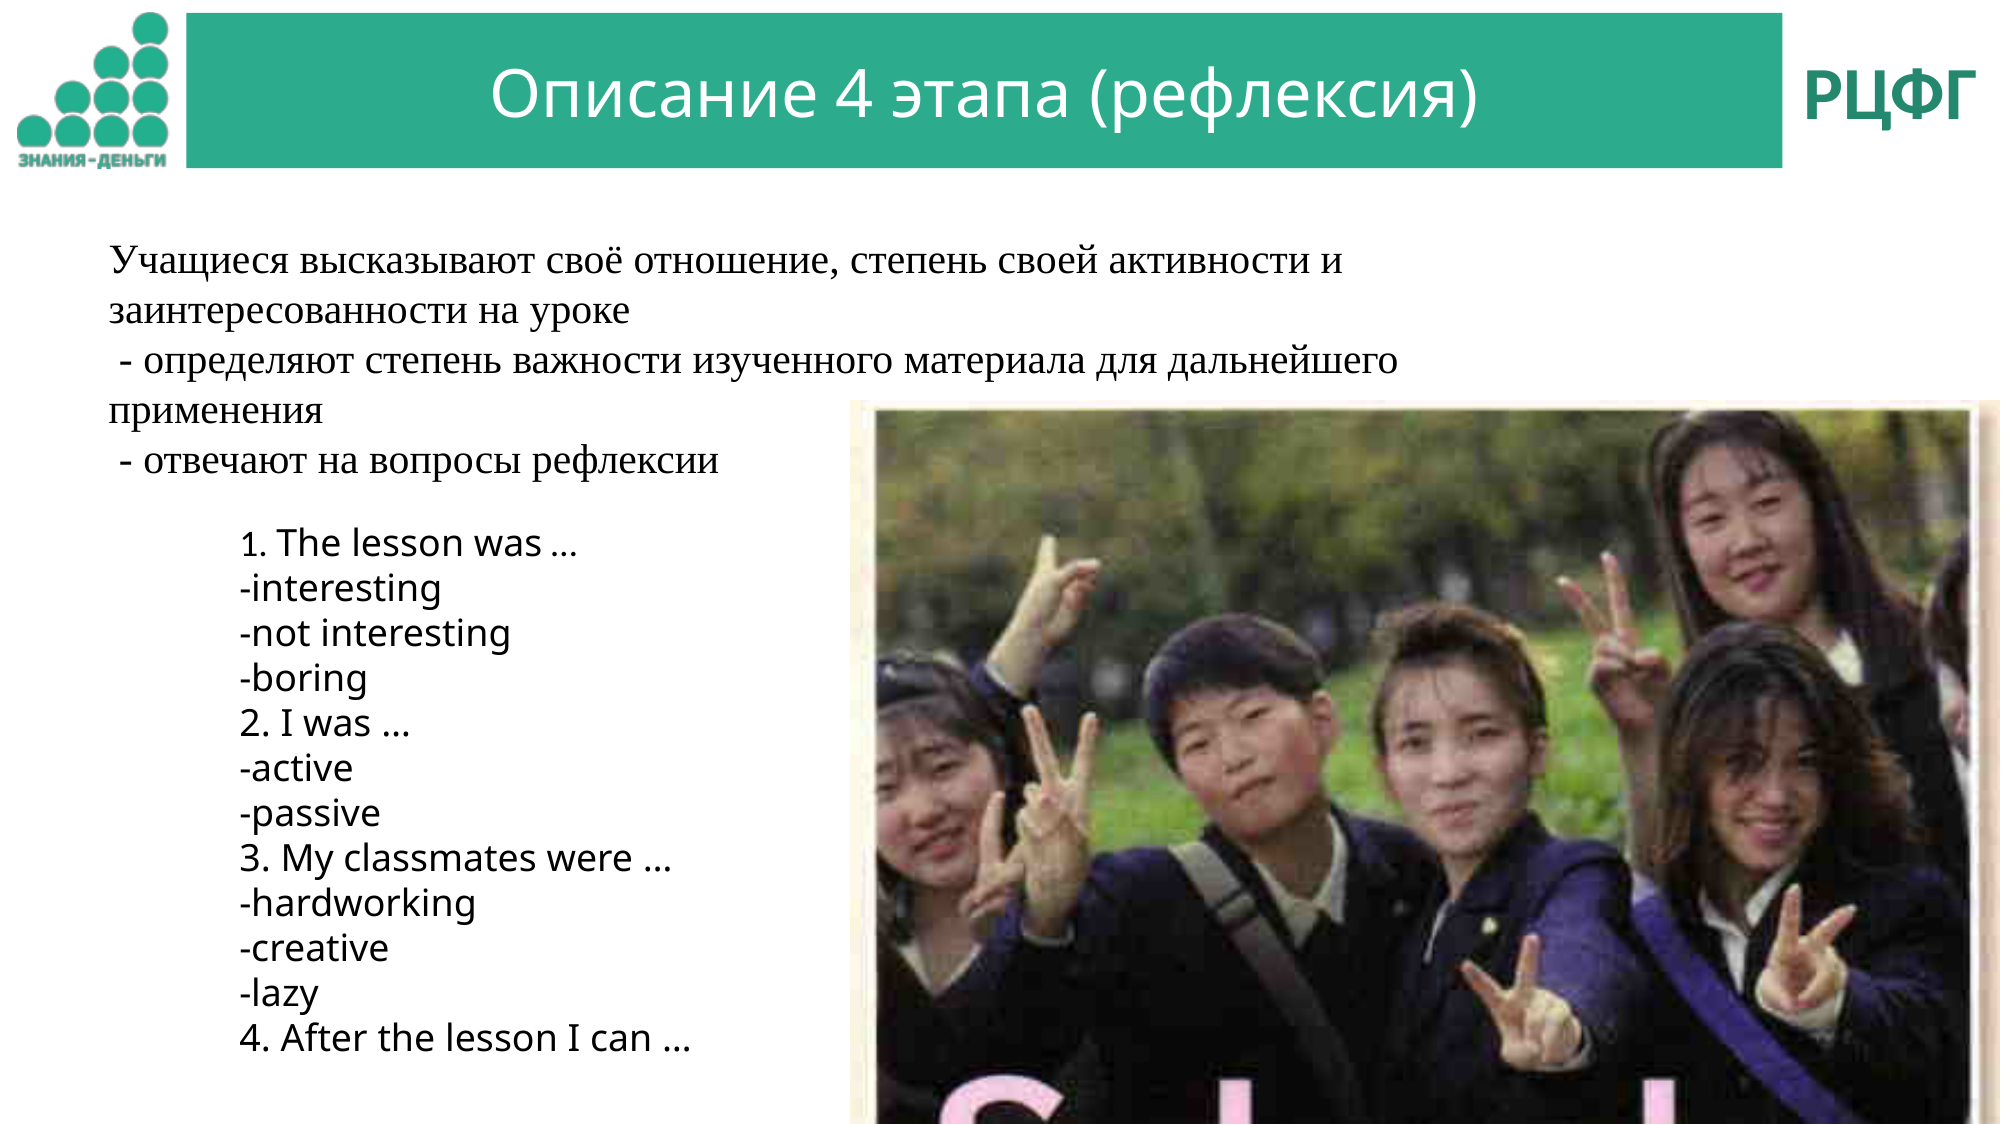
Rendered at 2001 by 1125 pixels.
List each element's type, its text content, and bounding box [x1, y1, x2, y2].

text_box 1. The lesson was … -interesting -not interesting -boring 2. I was … -active -passive 3. My classmates were … -hardworking -creative -lazy 4. After the lesson I can … [224, 511, 850, 1067]
text_box РЦФГ [1788, 37, 1993, 143]
text_box Описание 4 этапа (рефлексия) [186, 12, 1783, 169]
text_box Учащиеся высказывают своё отношение, степень своей активности и заинтересованности на уроке - определяют степень важности изученного материала для дальнейшего применения - отвечают на вопросы рефлексии [93, 224, 1546, 490]
picture [17, 12, 170, 169]
picture [850, 400, 2000, 1124]
